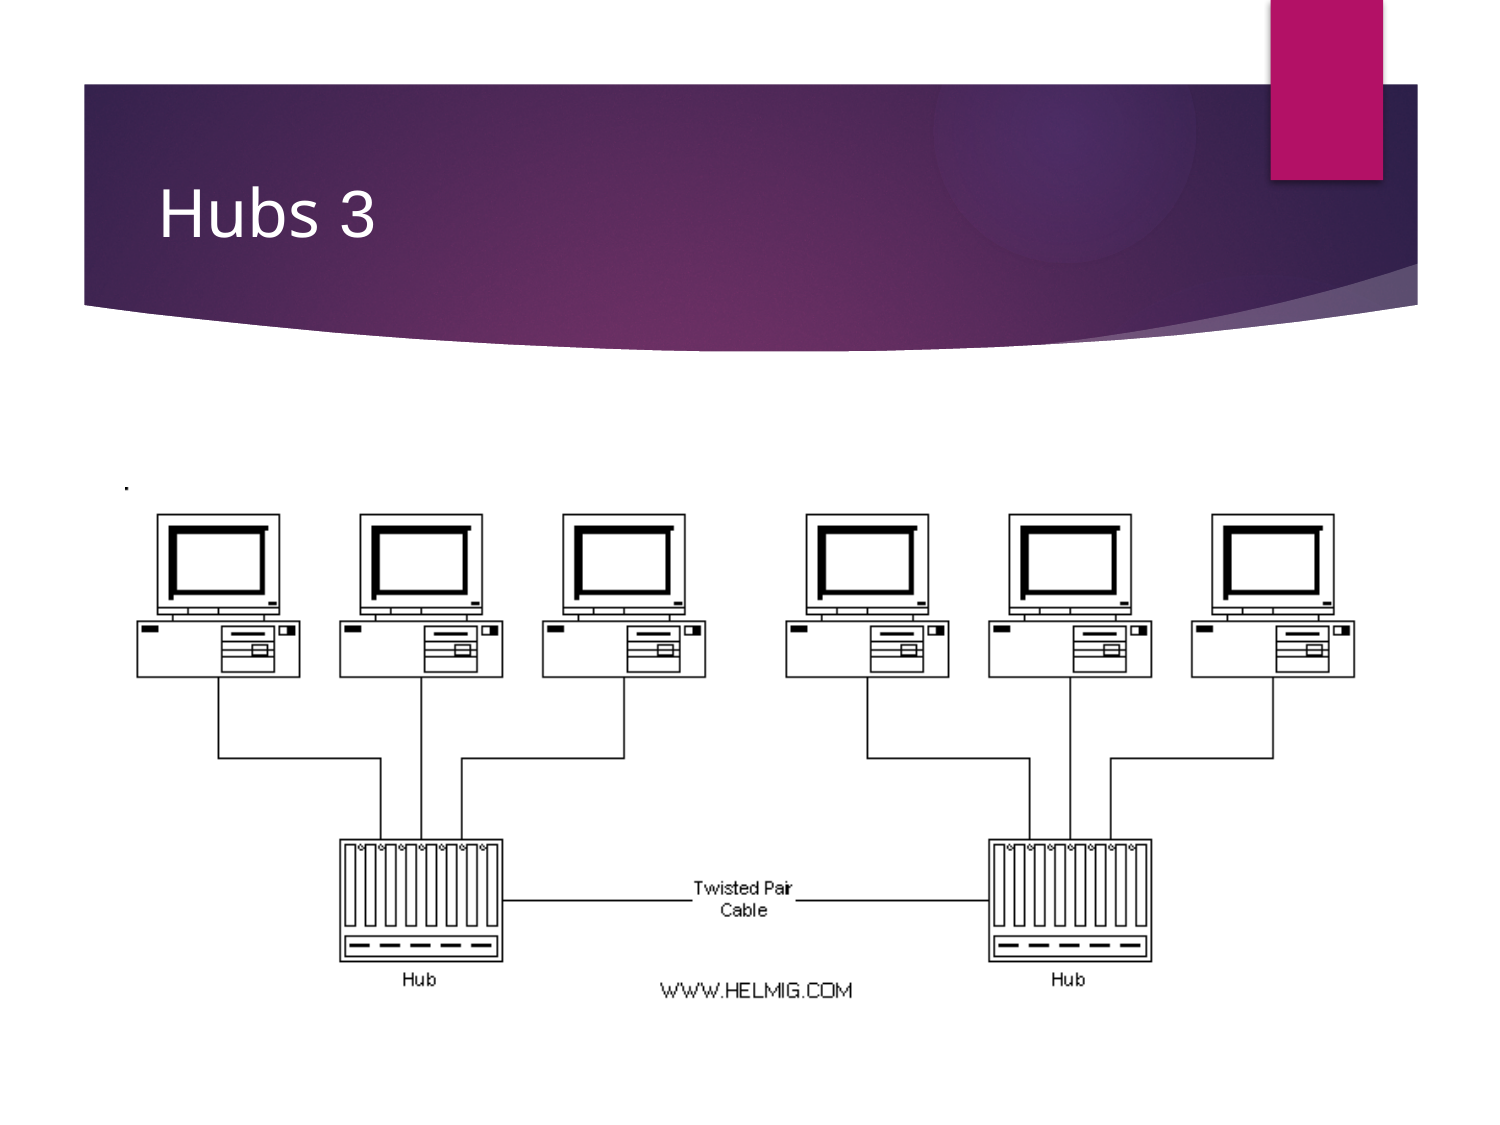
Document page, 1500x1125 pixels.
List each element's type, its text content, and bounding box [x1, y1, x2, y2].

title 3 Hubs [142, 152, 1183, 269]
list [124, 487, 1379, 1005]
